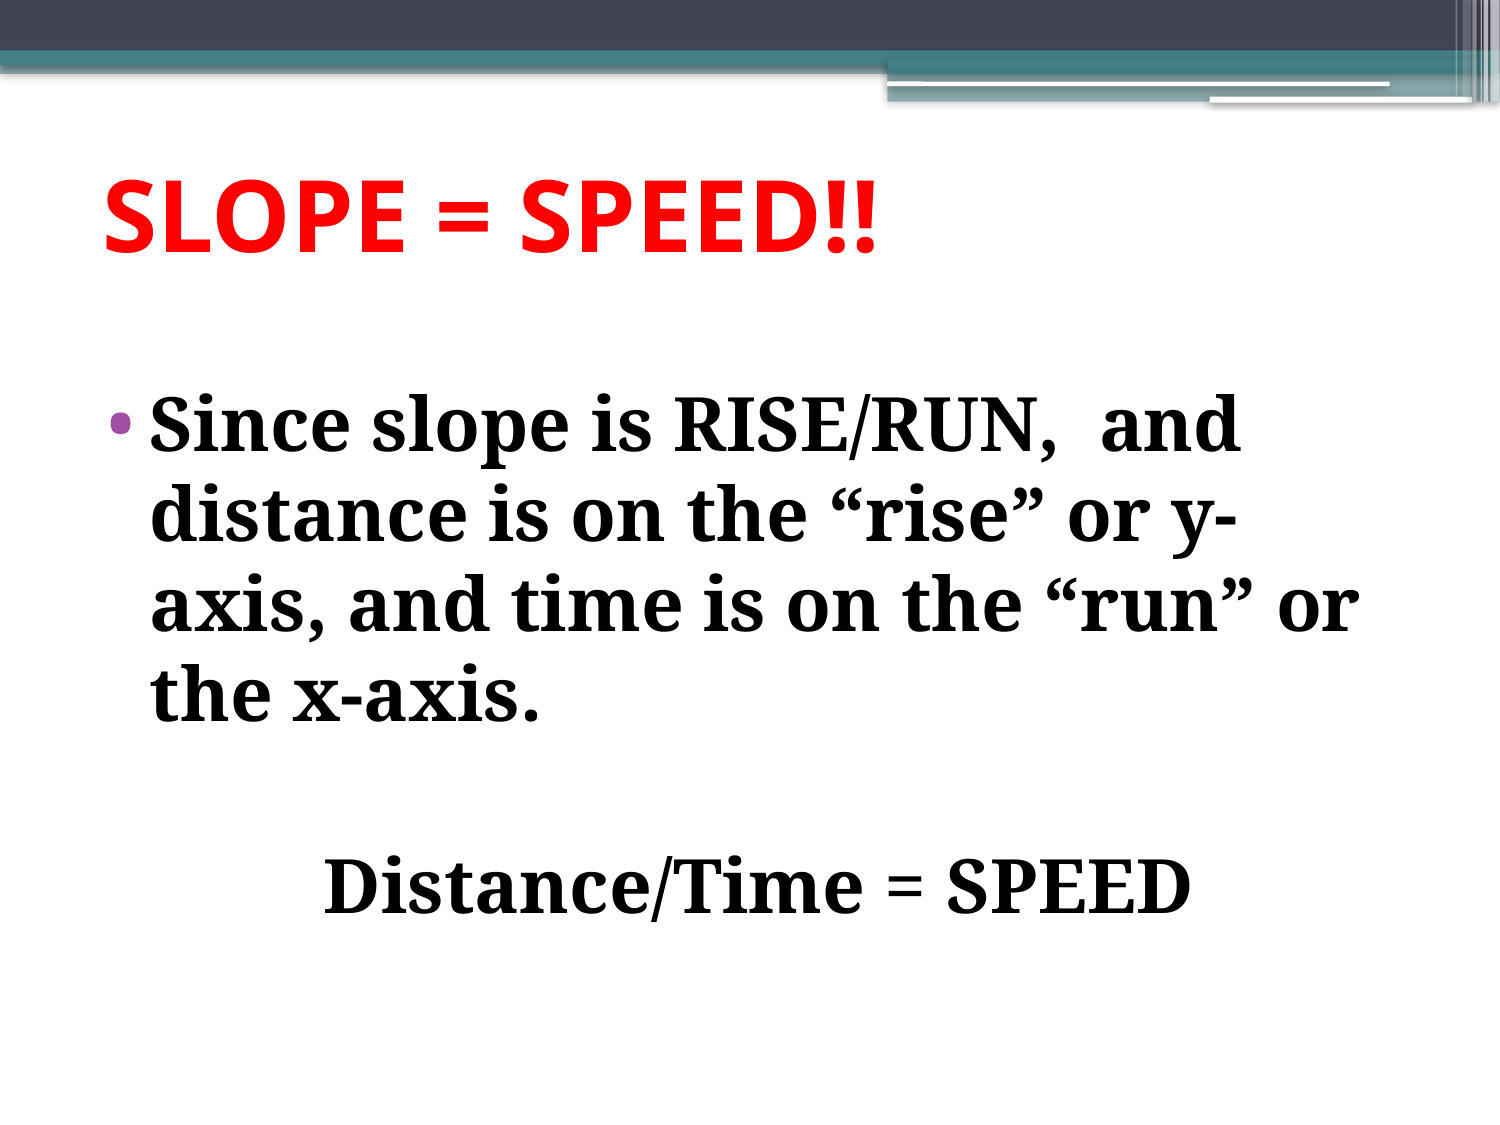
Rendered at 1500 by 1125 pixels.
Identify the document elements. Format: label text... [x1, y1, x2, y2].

title SLOPE = SPEED!! [87, 125, 1438, 300]
list Since slope is RISE/RUN, and distance is on the “rise” or y-axis, and time is on the “run” or the x-axis. Distance/Time = SPEED [75, 368, 1425, 1079]
